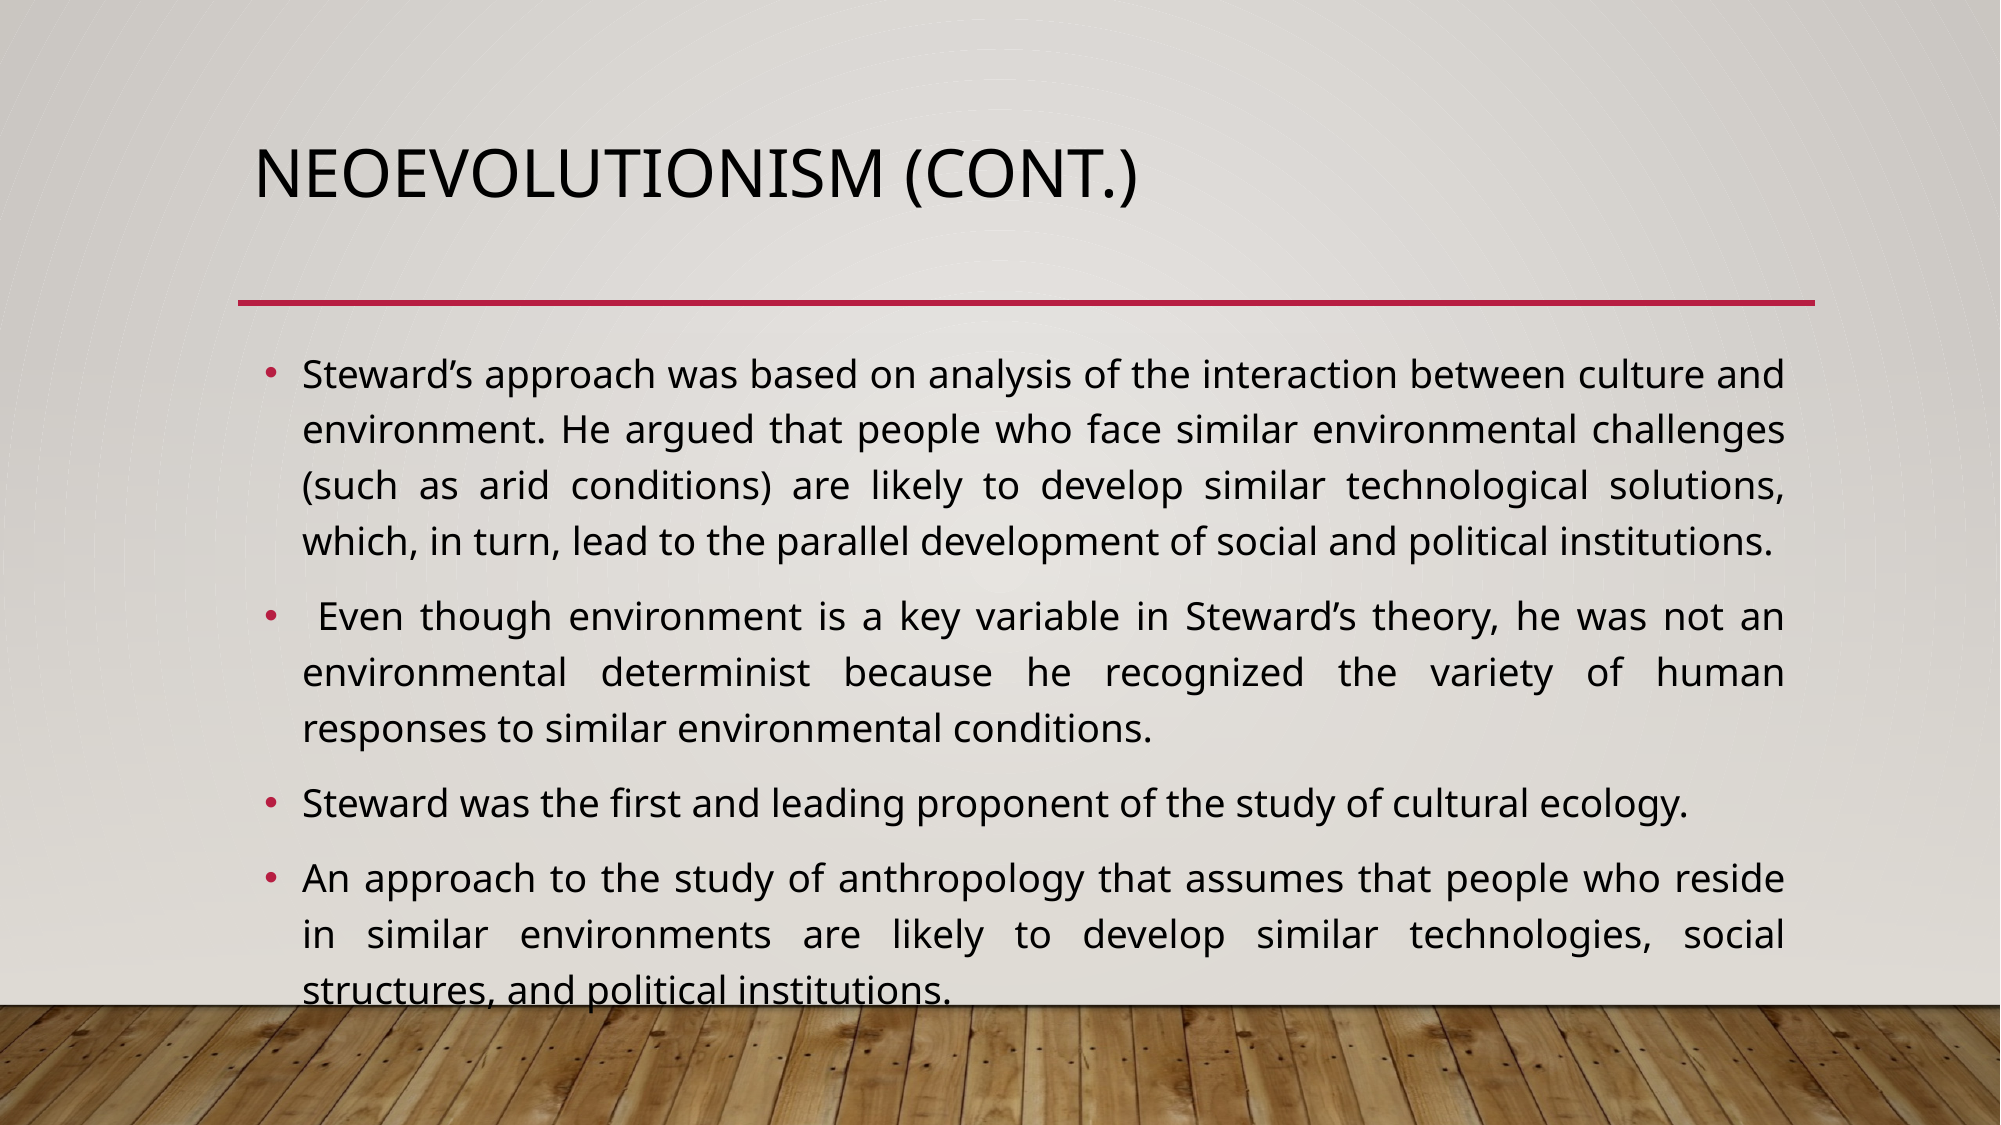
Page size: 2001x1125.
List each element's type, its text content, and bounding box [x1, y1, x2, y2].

list Steward’s approach was based on analysis of the interaction between culture and environment. He argued that people who face similar environmental challenges (such as arid conditions) are likely to develop similar technological solutions, which, in turn, lead to the parallel development of social and political institutions. Even though environment is a key variable in Steward’s theory, he was not an environmental determinist because he recognized the variety of human responses to similar environmental conditions. Steward was the first and leading proponent of the study of cultural ecology. An approach to the study of anthropology that assumes that people who reside in similar environments are likely to develop similar technologies, social structures, and political institutions. [249, 332, 1803, 1030]
picture [0, 1005, 2000, 1125]
title Neoevolutionism (Cont.) [238, 131, 1814, 305]
